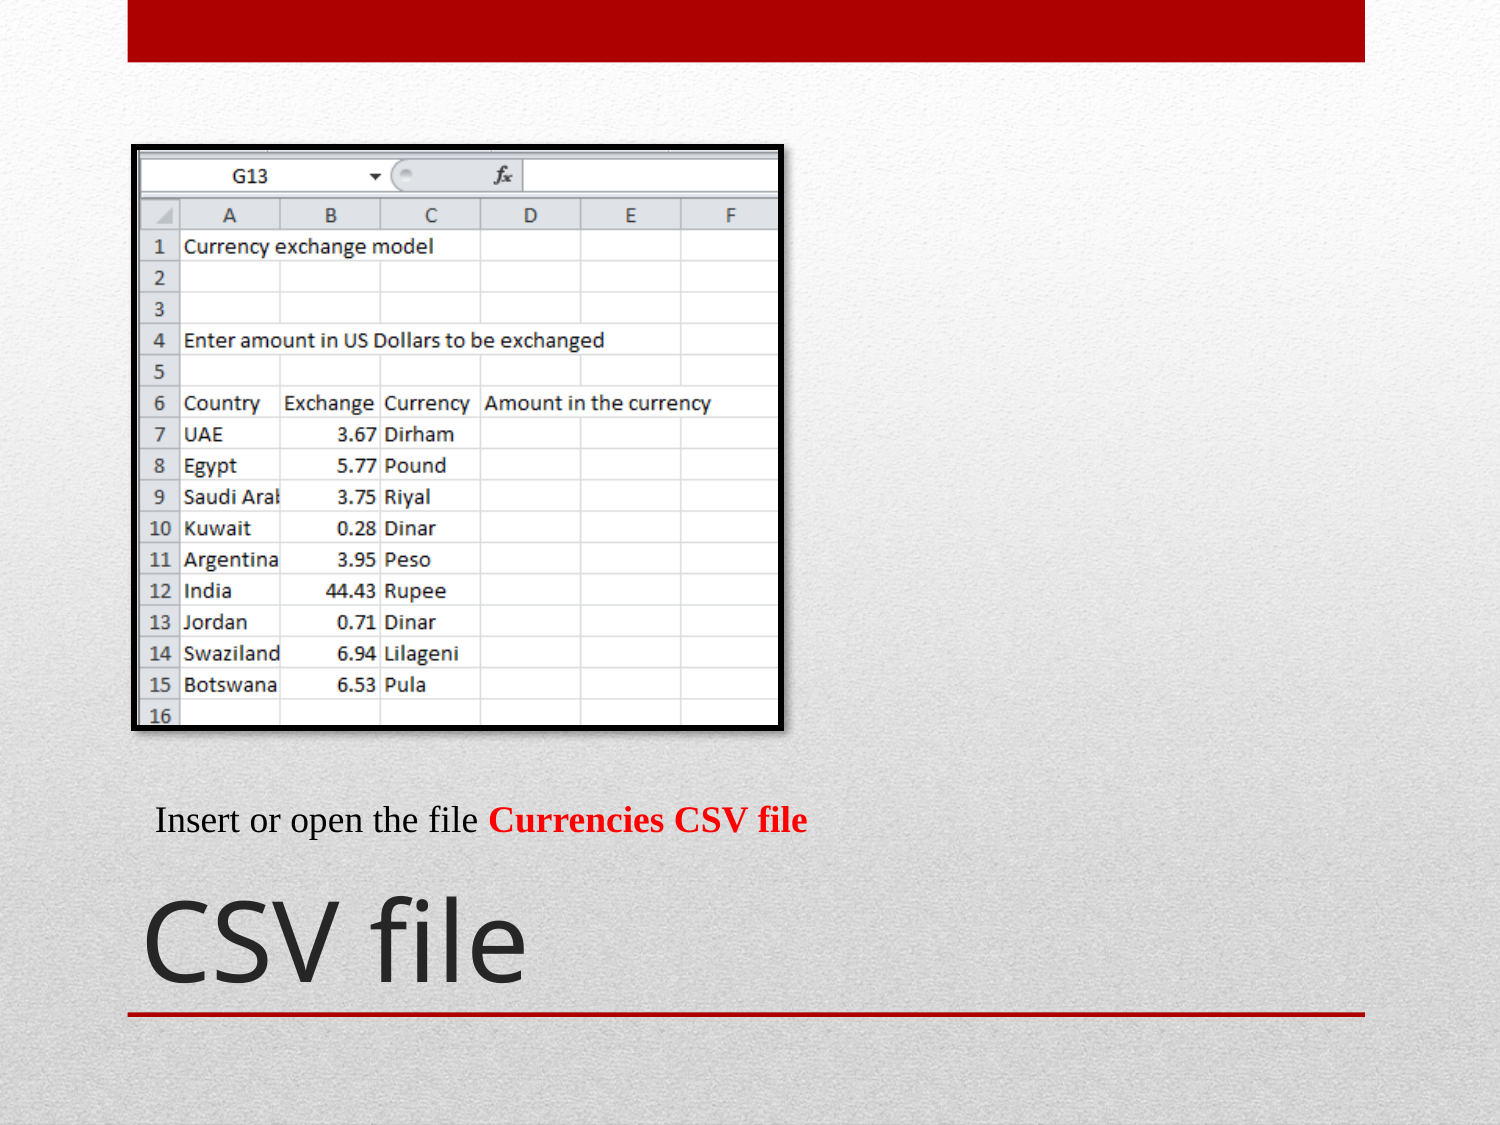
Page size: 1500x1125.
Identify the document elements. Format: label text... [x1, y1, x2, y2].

text_box Insert or open the file Currencies CSV file [139, 787, 824, 848]
picture [136, 149, 779, 726]
title CSV file [125, 750, 1238, 1013]
